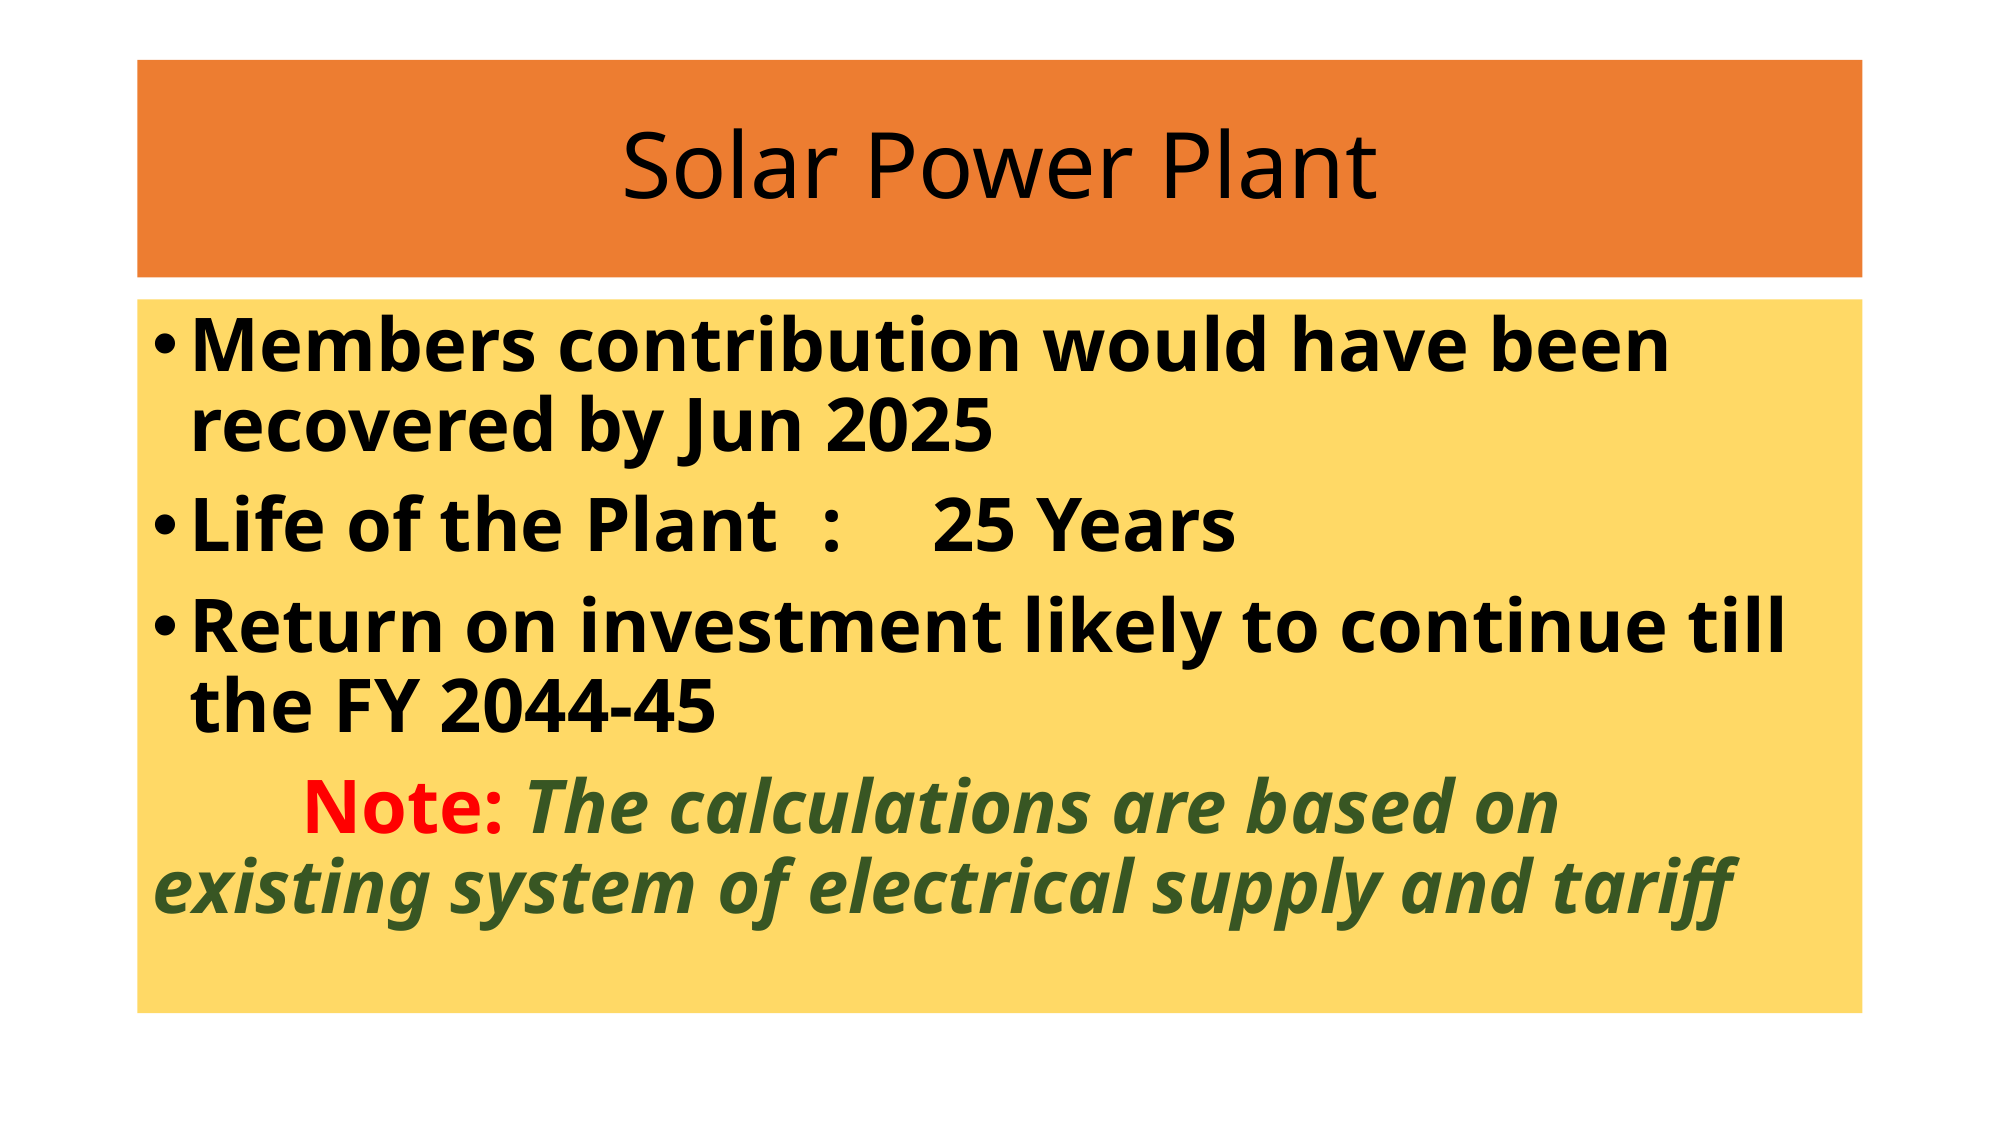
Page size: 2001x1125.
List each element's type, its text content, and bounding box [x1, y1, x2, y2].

list Members contribution would have been recovered by Jun 2025 Life of the Plant : 25 Years Return on investment likely to continue till the FY 2044-45 Note: The calculations are based on existing system of electrical supply and tariff [137, 299, 1863, 1014]
title Solar Power Plant [137, 59, 1863, 278]
